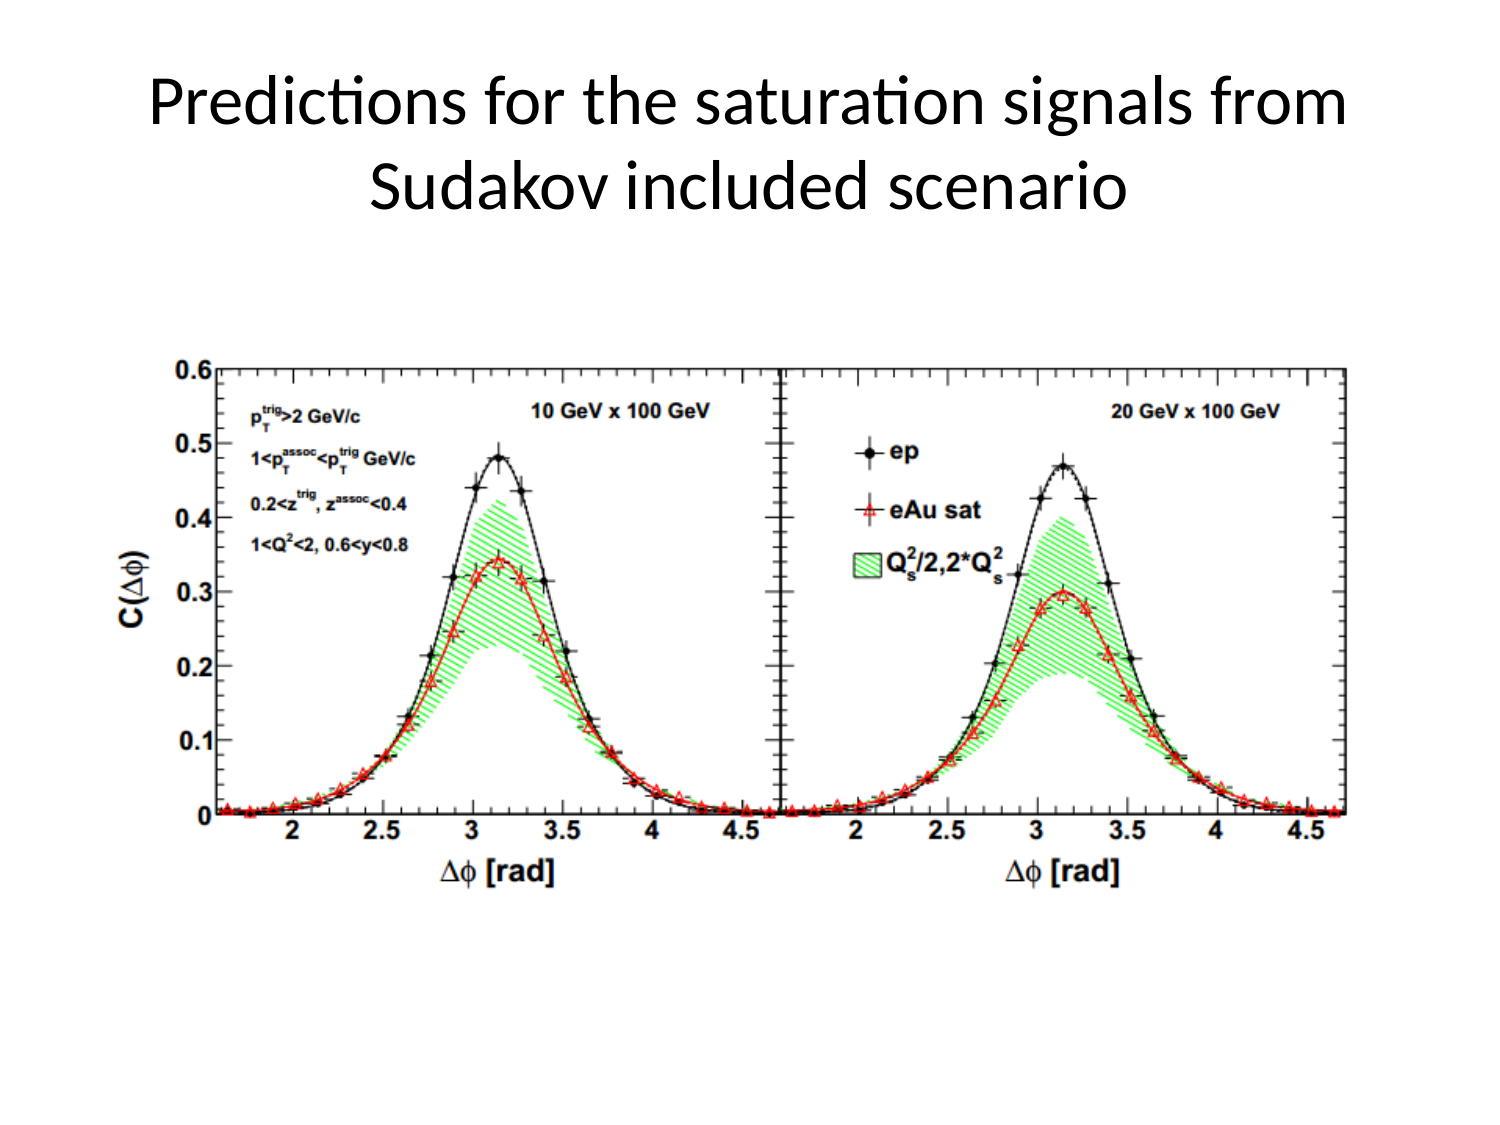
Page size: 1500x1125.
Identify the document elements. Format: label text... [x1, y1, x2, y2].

title Predictions for the saturation signals from Sudakov included scenario [75, 45, 1425, 233]
picture [88, 325, 1405, 905]
